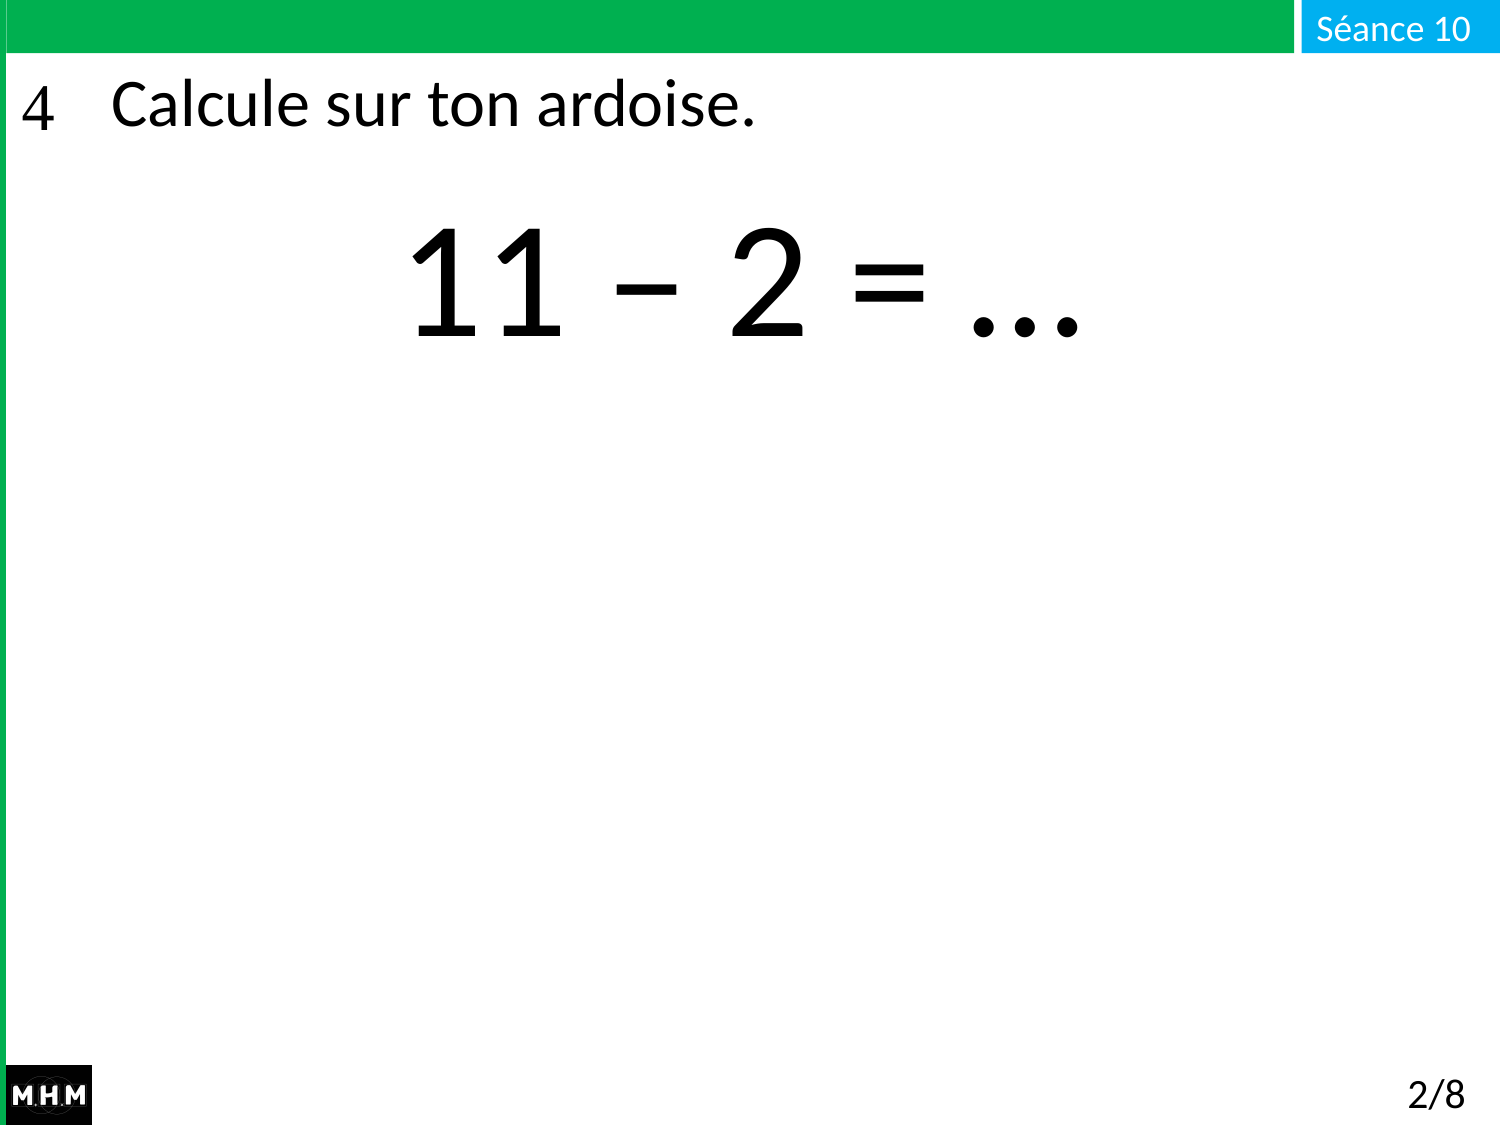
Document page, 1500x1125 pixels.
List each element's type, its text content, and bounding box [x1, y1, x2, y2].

list 2/8 [1373, 1064, 1500, 1125]
title Calcule sur ton ardoise. [96, 60, 1391, 150]
text_box 11 – 2 = … [384, 162, 1142, 377]
picture [6, 1065, 92, 1125]
